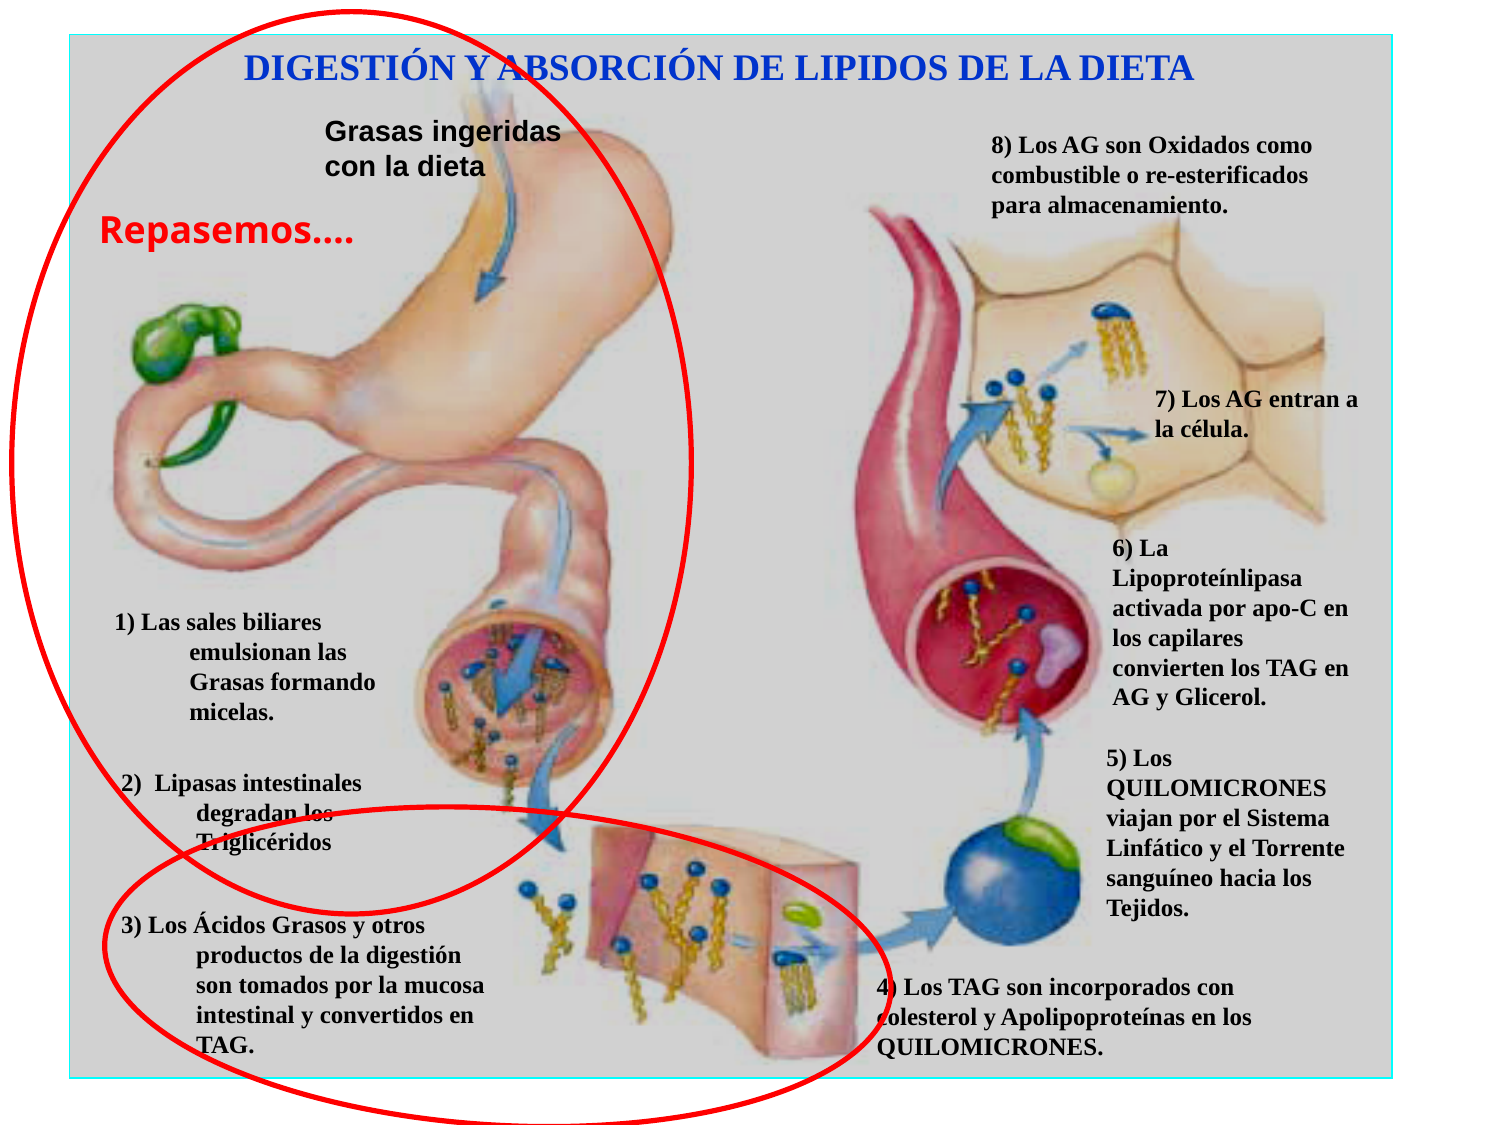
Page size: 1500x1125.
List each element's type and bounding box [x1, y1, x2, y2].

text_box [9, 215, 65, 711]
text_box [242, 9, 461, 33]
text_box [70, 34, 1395, 1121]
